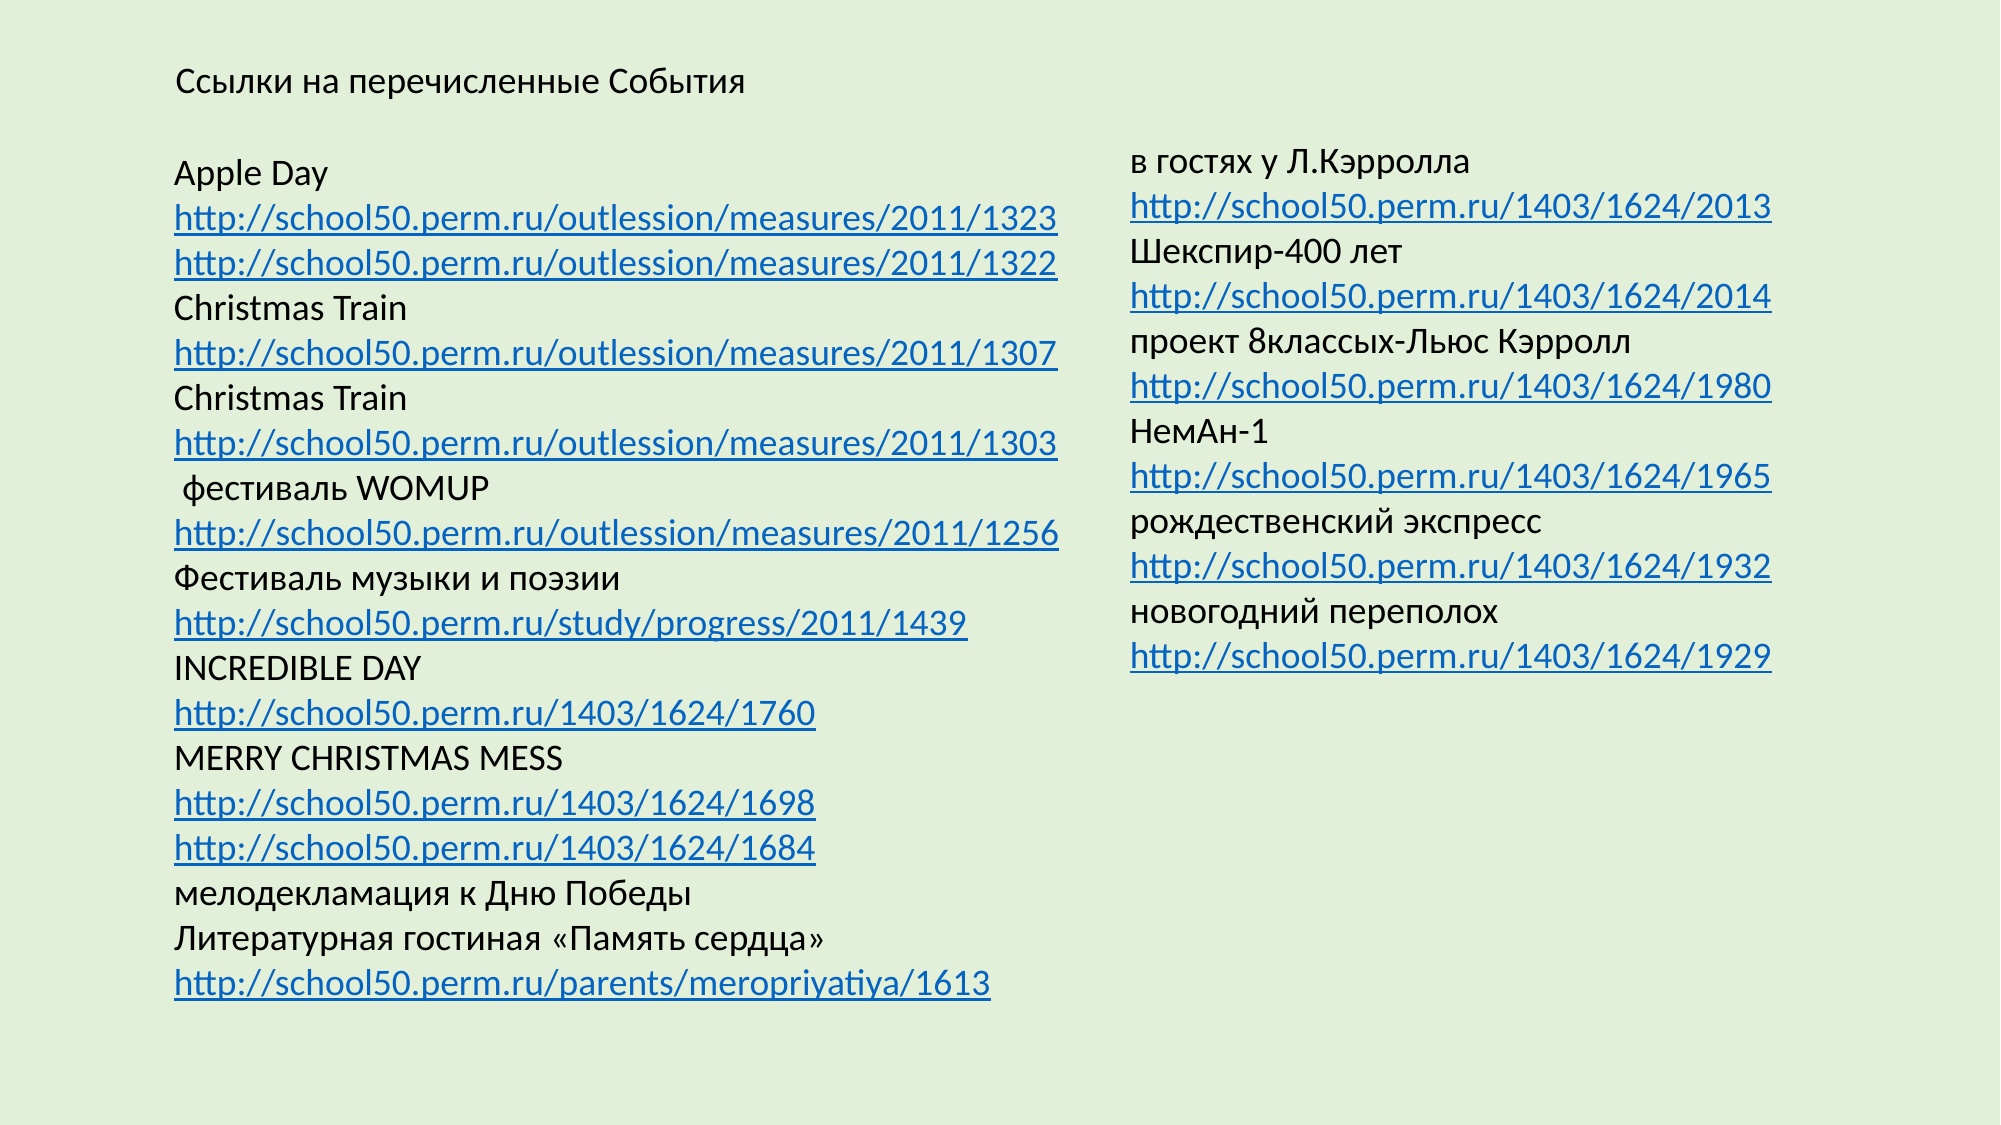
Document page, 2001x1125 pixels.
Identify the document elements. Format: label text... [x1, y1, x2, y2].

text_box в гостях у Л.Кэрролла http://school50.perm.ru/1403/1624/2013 Шекспир-400 лет http://school50.perm.ru/1403/1624/2014 проект 8классых-Льюс Кэрролл http://school50.perm.ru/1403/1624/1980 НемАн-1 http://school50.perm.ru/1403/1624/1965 рождественский экспресс http://school50.perm.ru/1403/1624/1932 новогодний переполох http://school50.perm.ru/1403/1624/1929 [1115, 128, 1918, 774]
text_box Ссылки на перечисленные События [160, 48, 1211, 109]
text_box Apple Day http://school50.perm.ru/outlession/measures/2011/1323 http://school50.perm.ru/outlession/measures/2011/1322 Christmas Train http://school50.perm.ru/outlession/measures/2011/1307 Christmas Train http://school50.perm.ru/outlession/measures/2011/1303 фестиваль WOMUP http://school50.perm.ru/outlession/measures/2011/1256 Фестиваль музыки и поэзии http://school50.perm.ru/study/progress/2011/1439 INCREDIBLE DAY http://school50.perm.ru/1403/1624/1760 MERRY CHRISTMAS MESS http://school50.perm.ru/1403/1624/1698 http://school50.perm.ru/1403/1624/1684 мелодекламация к Дню Победы Литературная гостиная «Память сердца» http://school50.perm.ru/parents/meropriyatiya/1613 [159, 140, 1108, 1056]
